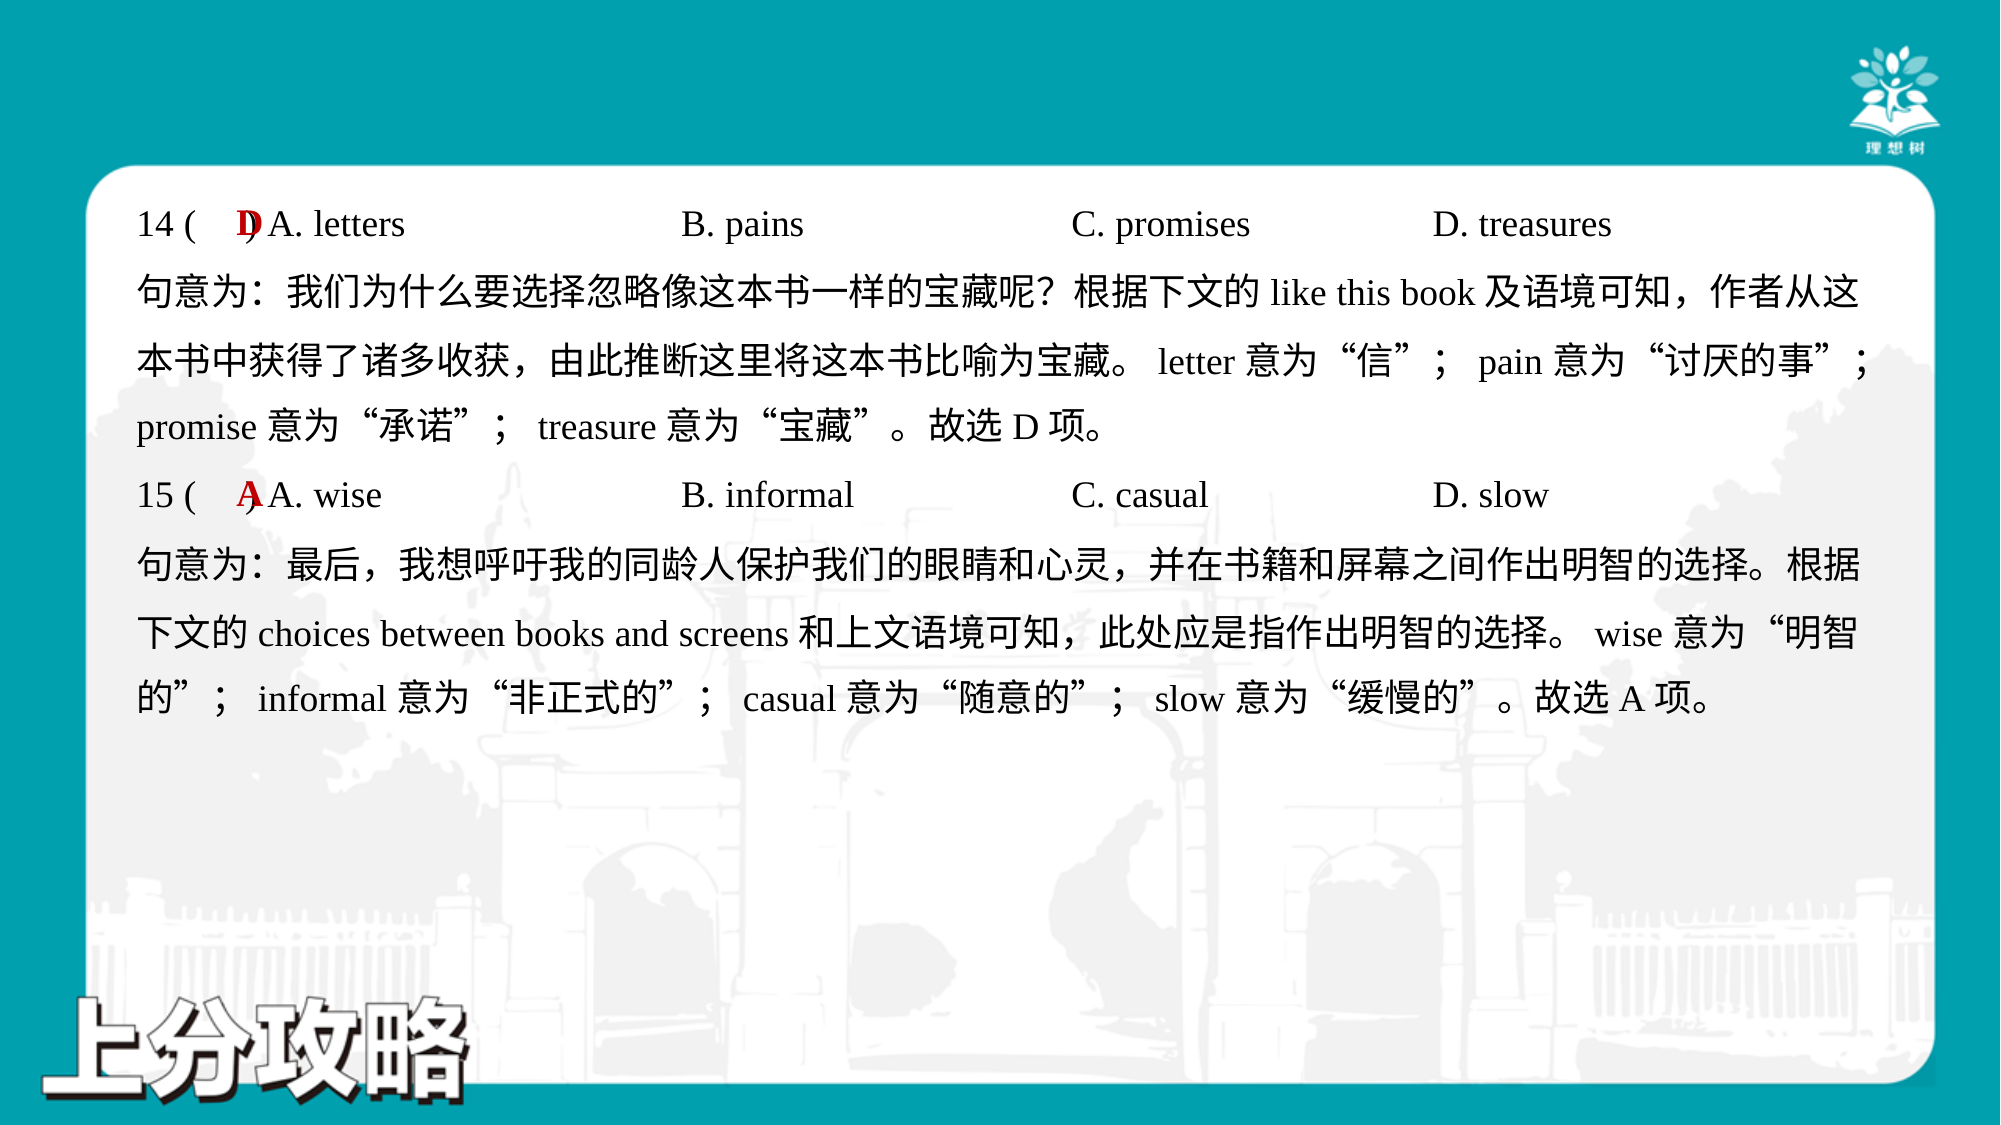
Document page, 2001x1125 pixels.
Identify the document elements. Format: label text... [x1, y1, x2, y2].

text_box 15 ( ) A. wise B. informal C. casual D. slow [278, 447, 1865, 507]
text_box A [222, 447, 278, 507]
text_box 句意为：我们为什么要选择忽略像这本书一样的宝藏呢？根据下文的like this book及语境可知，作者从这 本书中获得了诸多收获，由此推断这里将这本书比喻为宝藏。letter意为“信”；pain意为“讨厌的事”； promise意为“承诺”；treasure意为“宝藏”。故选D项。 [136, 244, 1865, 441]
text_box 句意为：最后，我想呼吁我的同龄人保护我们的眼睛和心灵，并在书籍和屏幕之间作出明智的选择。根据 下文的choices between books and screens和上文语境可知，此处应是指作出明智的选择。wise意为“明智 的”；informal意为“非正式的”；casual意为“随意的”；slow意为“缓慢的”。故选A项。 [136, 516, 1865, 713]
picture [0, 0, 2000, 1125]
text_box D [222, 176, 278, 236]
text_box 14 ( ) A. letters B. pains C. promises D. treasures [136, 176, 1865, 237]
text_box 15 ( ) A. wise B. informal C. casual D. slow [136, 447, 222, 507]
